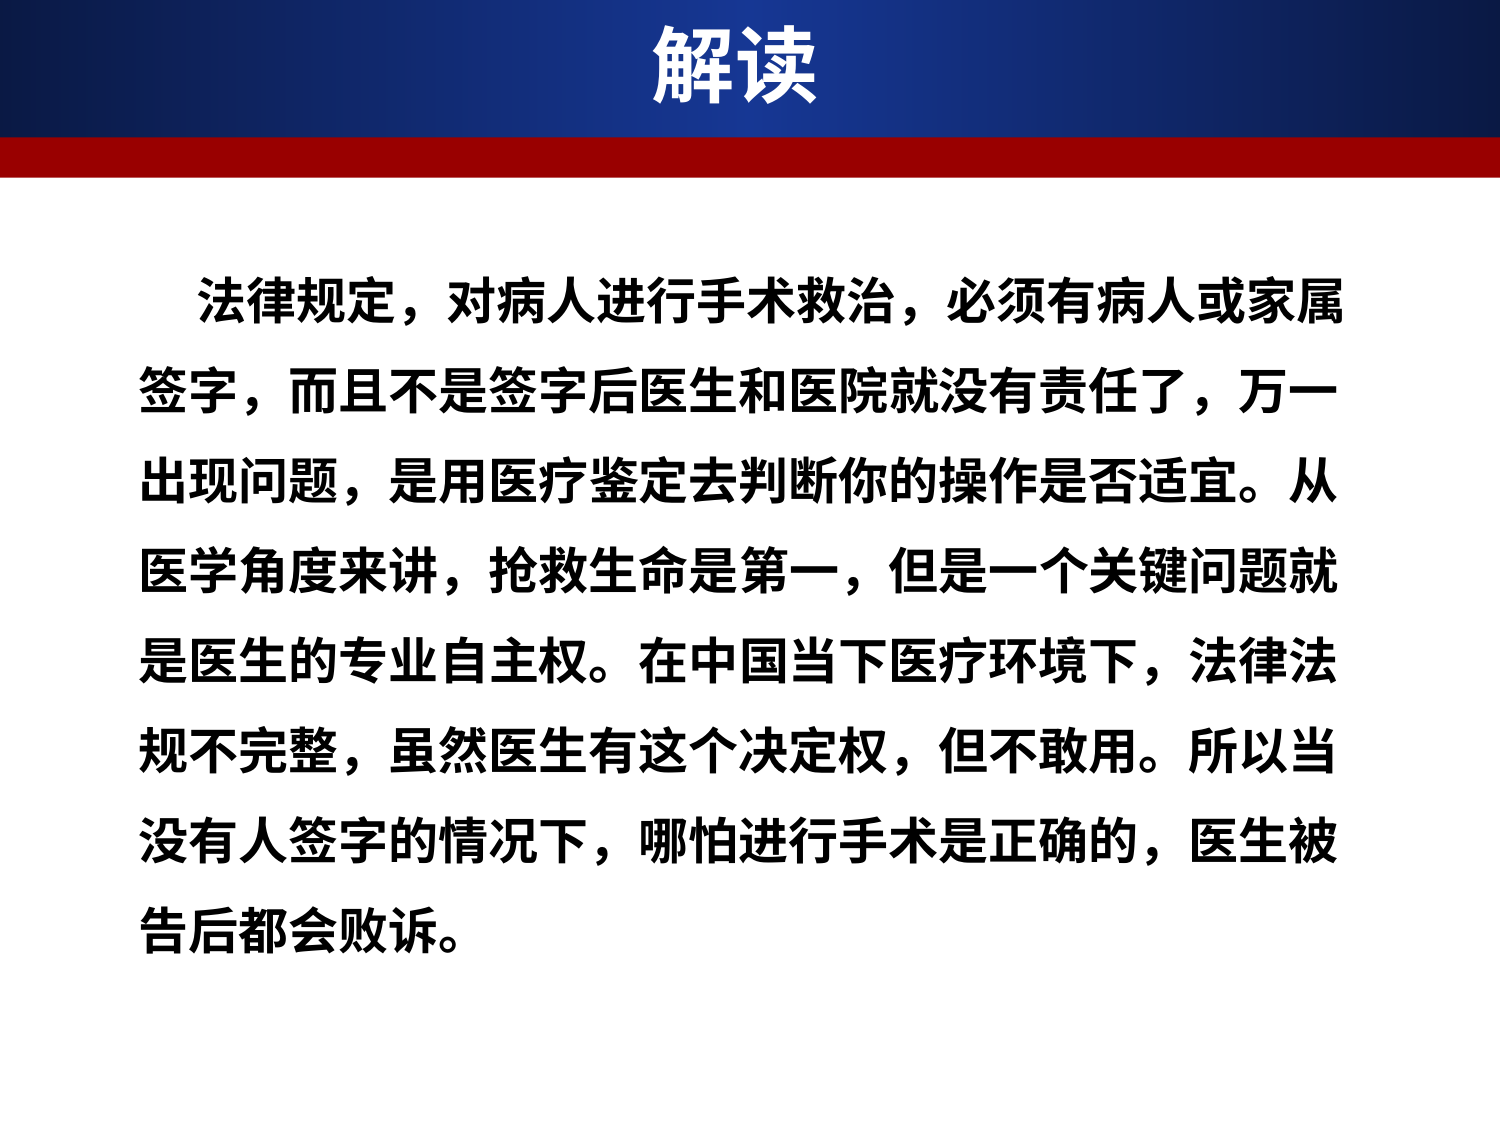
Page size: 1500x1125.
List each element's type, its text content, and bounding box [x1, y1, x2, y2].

title 解读 [41, 0, 1429, 126]
list 法律规定，对病人进行手术救治，必须有病人或家属签字，而且不是签字后医生和医院就没有责任了，万一出现问题，是用医疗鉴定去判断你的操作是否适宜。从医学角度来讲，抢救生命是第一，但是一个关键问题就是医生的专业自主权。在中国当下医疗环境下，法律法规不完整，虽然医生有这个决定权，但不敢用。所以当没有人签字的情况下，哪怕进行手术是正确的，医生被告后都会败诉。 [123, 231, 1376, 965]
